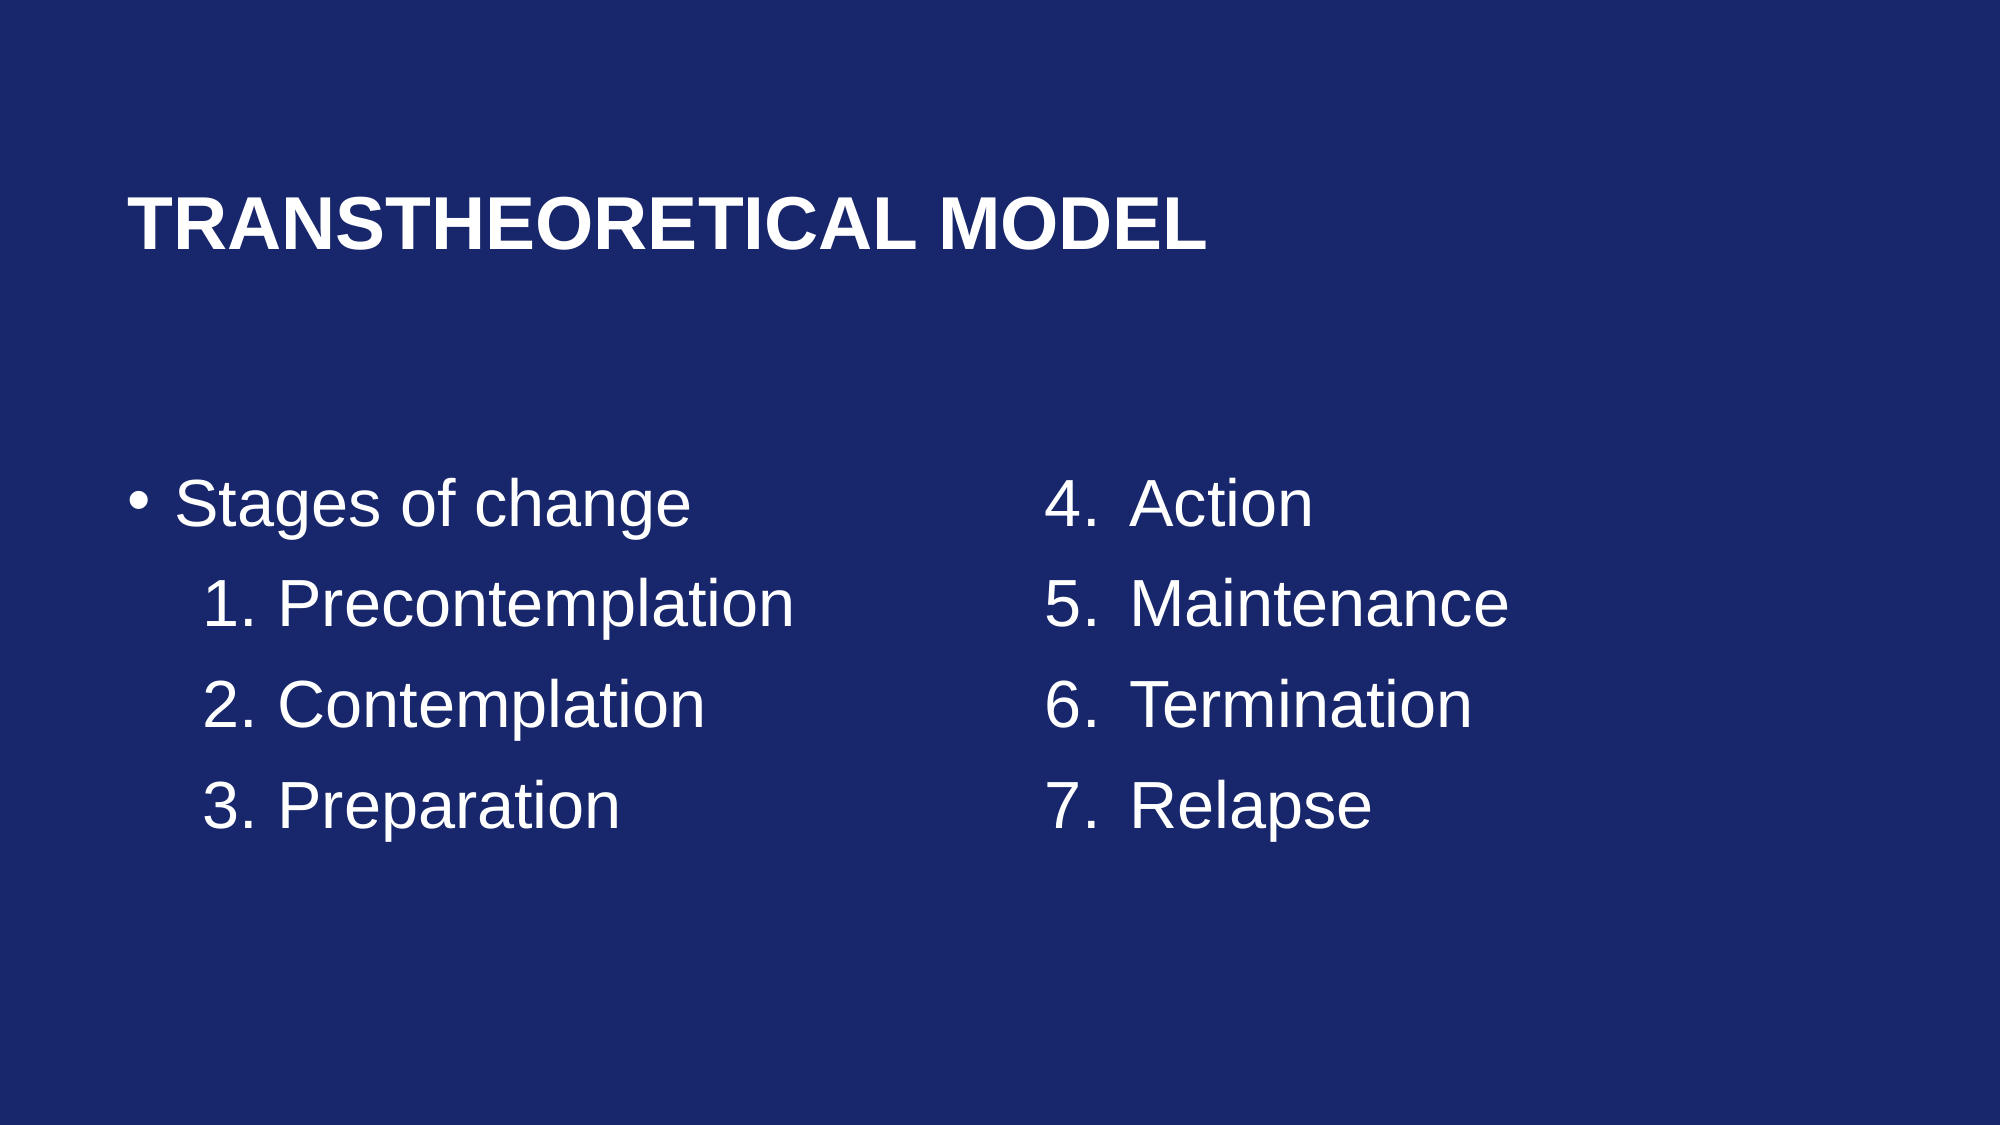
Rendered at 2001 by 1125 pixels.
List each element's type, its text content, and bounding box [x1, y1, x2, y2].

list Stages of change Precontemplation Contemplation Preparation [112, 351, 932, 950]
title Transtheoretical Model [112, 99, 1775, 339]
list Action Maintenance Termination Relapse [955, 351, 1775, 950]
